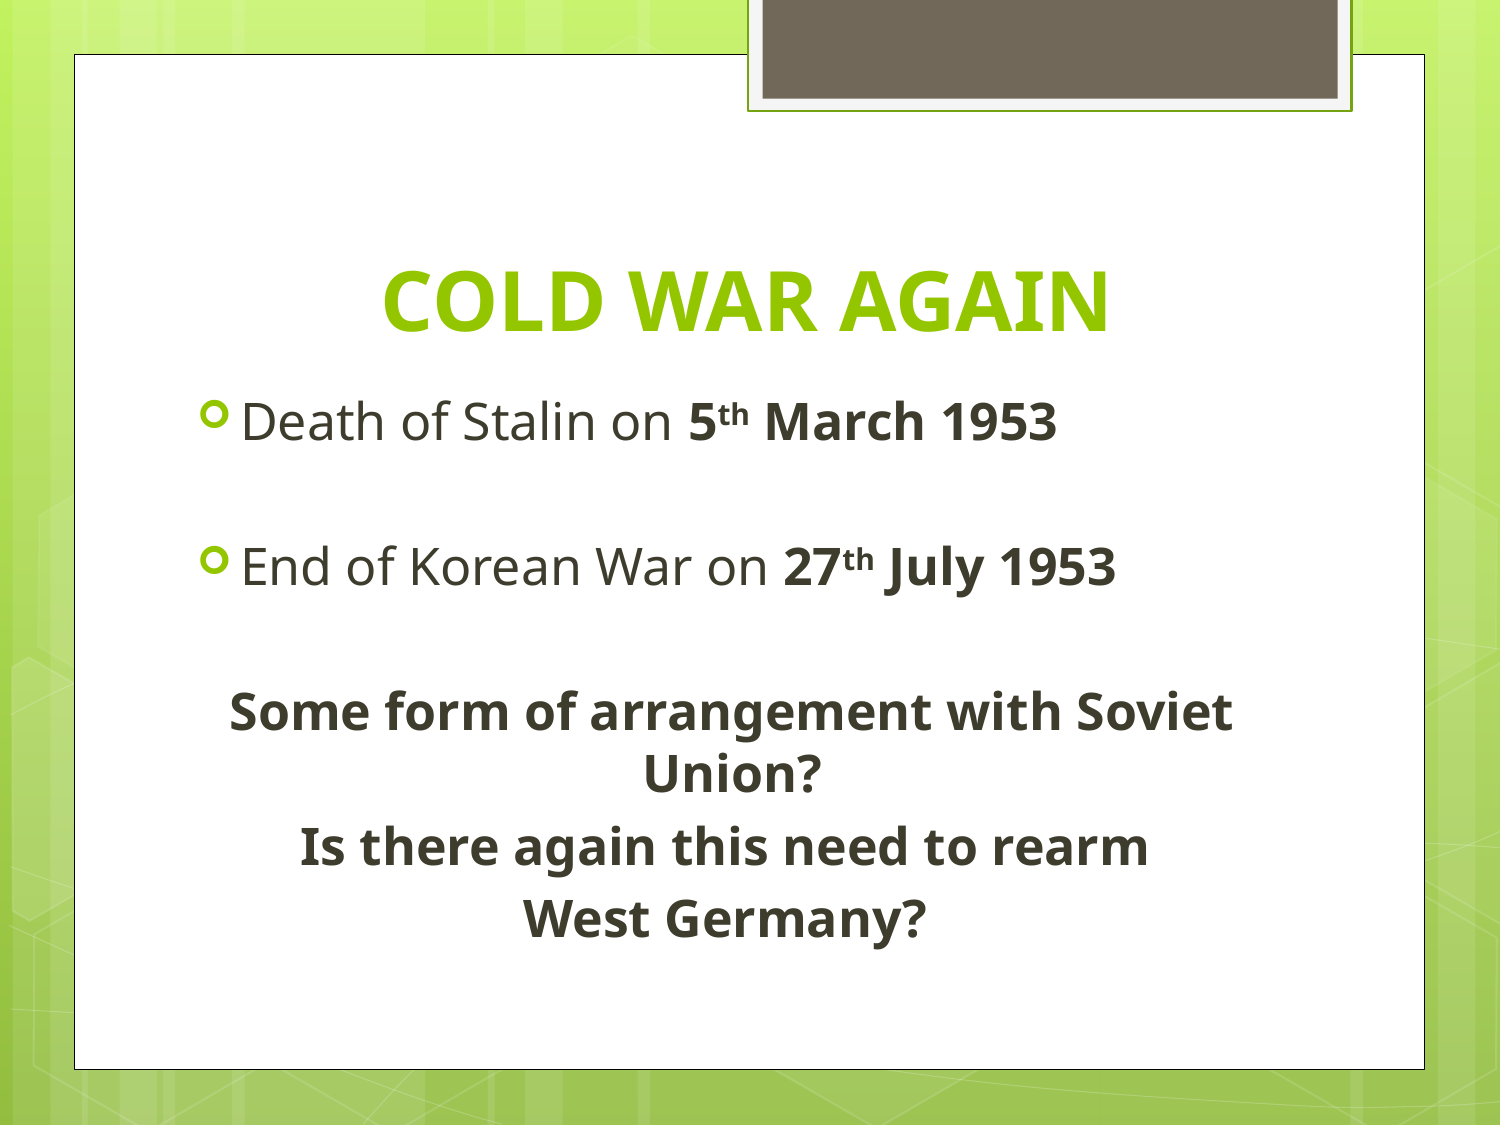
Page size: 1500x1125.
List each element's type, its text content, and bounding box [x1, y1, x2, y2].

list Death of Stalin on 5th March 1953 End of Korean War on 27th July 1953 Some form of arrangement with Soviet Union? Is there again this need to rearm West Germany? [171, 381, 1283, 957]
title COLD WAR AGAIN [171, 168, 1324, 357]
